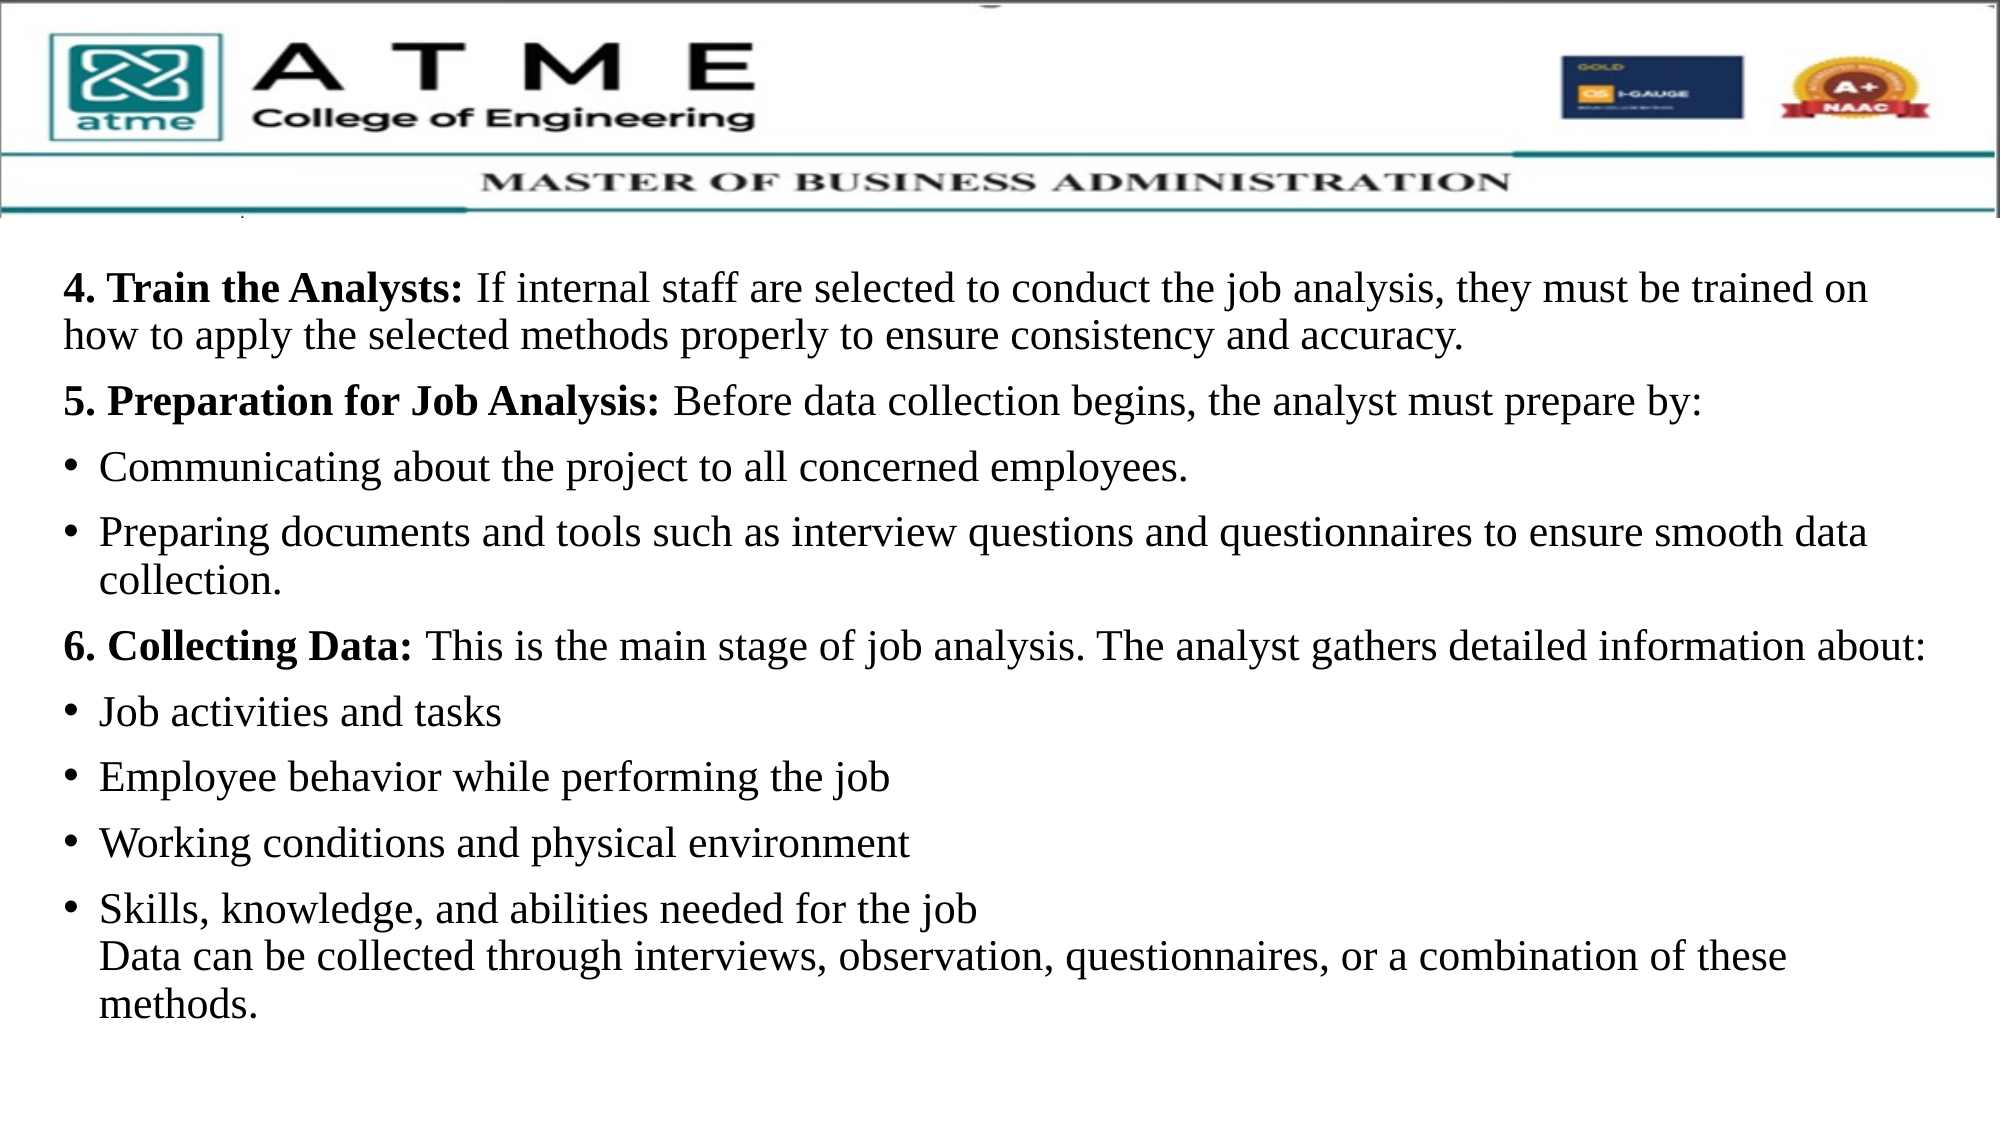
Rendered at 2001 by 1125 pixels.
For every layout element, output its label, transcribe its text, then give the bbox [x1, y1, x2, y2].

picture [0, 0, 2000, 218]
list 4. Train the Analysts: If internal staff are selected to conduct the job analysis, they must be trained on how to apply the selected methods properly to ensure consistency and accuracy. 5. Preparation for Job Analysis: Before data collection begins, the analyst must prepare by: Communicating about the project to all concerned employees. Preparing documents and tools such as interview questions and questionnaires to ensure smooth data collection. 6. Collecting Data: This is the main stage of job analysis. The analyst gathers detailed information about: Job activities and tasks Employee behavior while performing the job Working conditions and physical environment Skills, knowledge, and abilities needed for the job Data can be collected through interviews, observation, questionnaires, or a combination of these methods. [48, 256, 1950, 1084]
